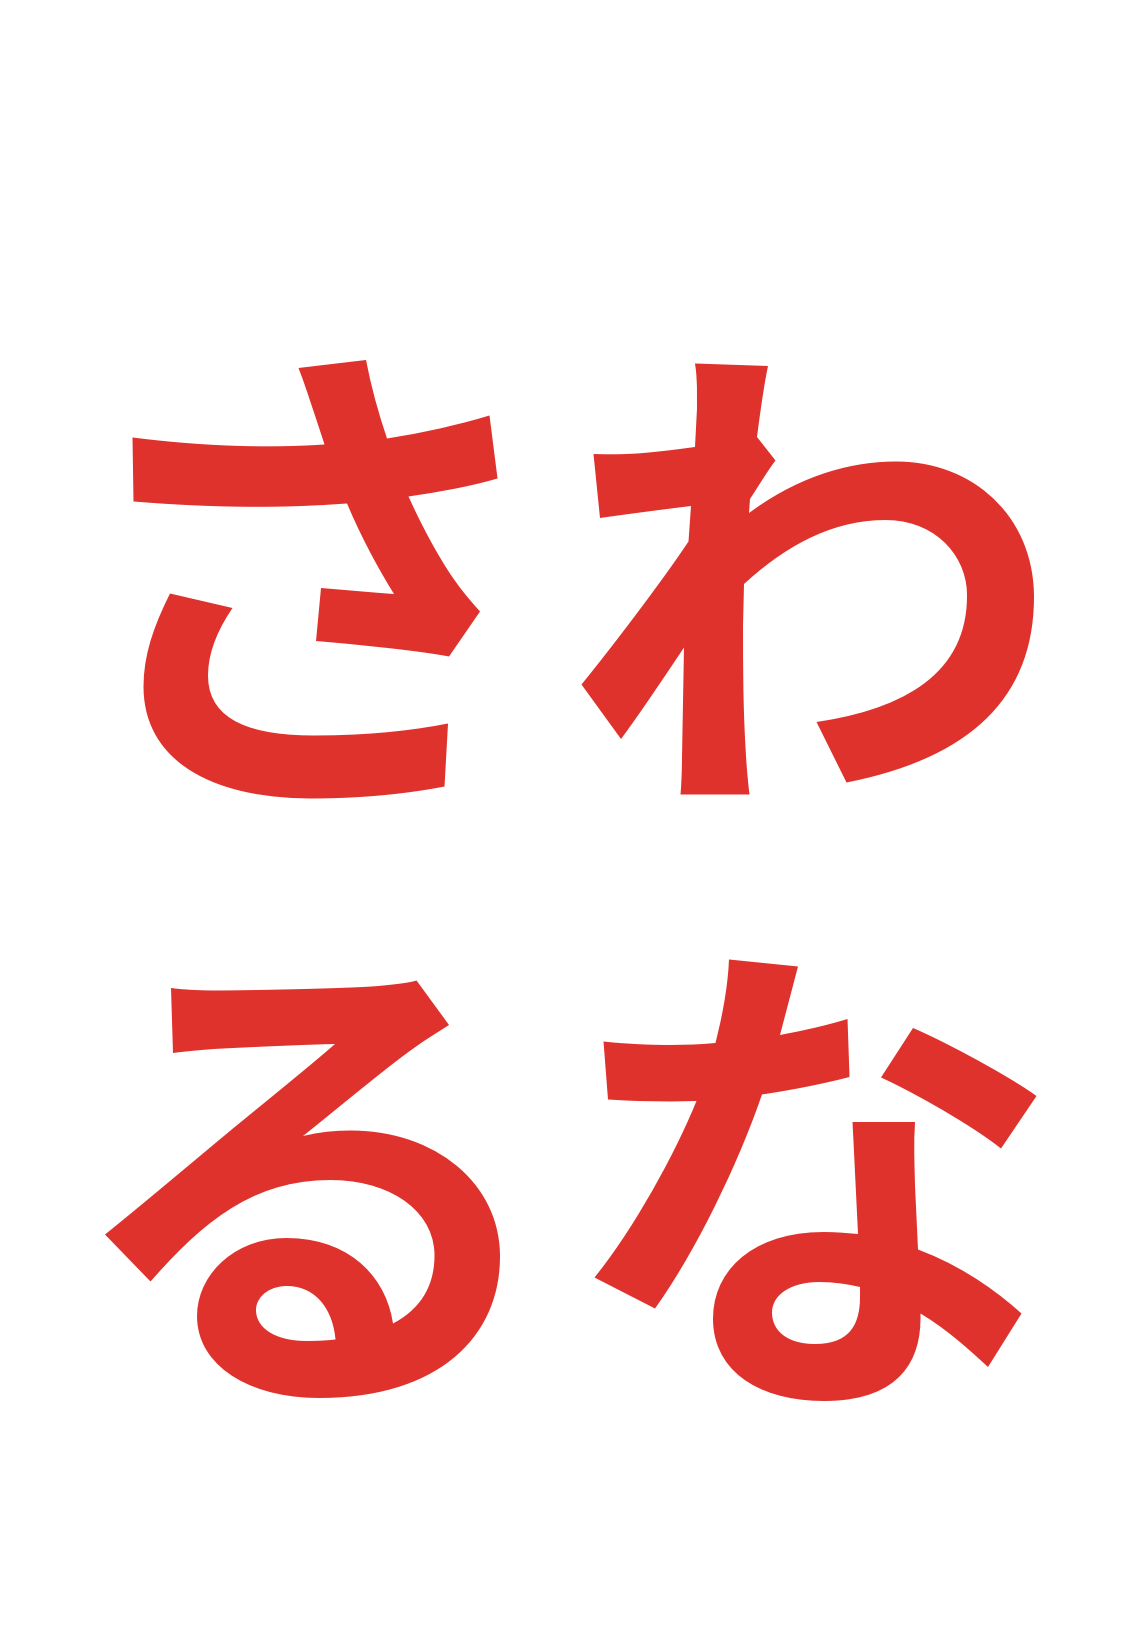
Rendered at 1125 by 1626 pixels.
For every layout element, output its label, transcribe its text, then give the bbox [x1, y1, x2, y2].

text_box さわるな [0, 262, 1125, 1478]
